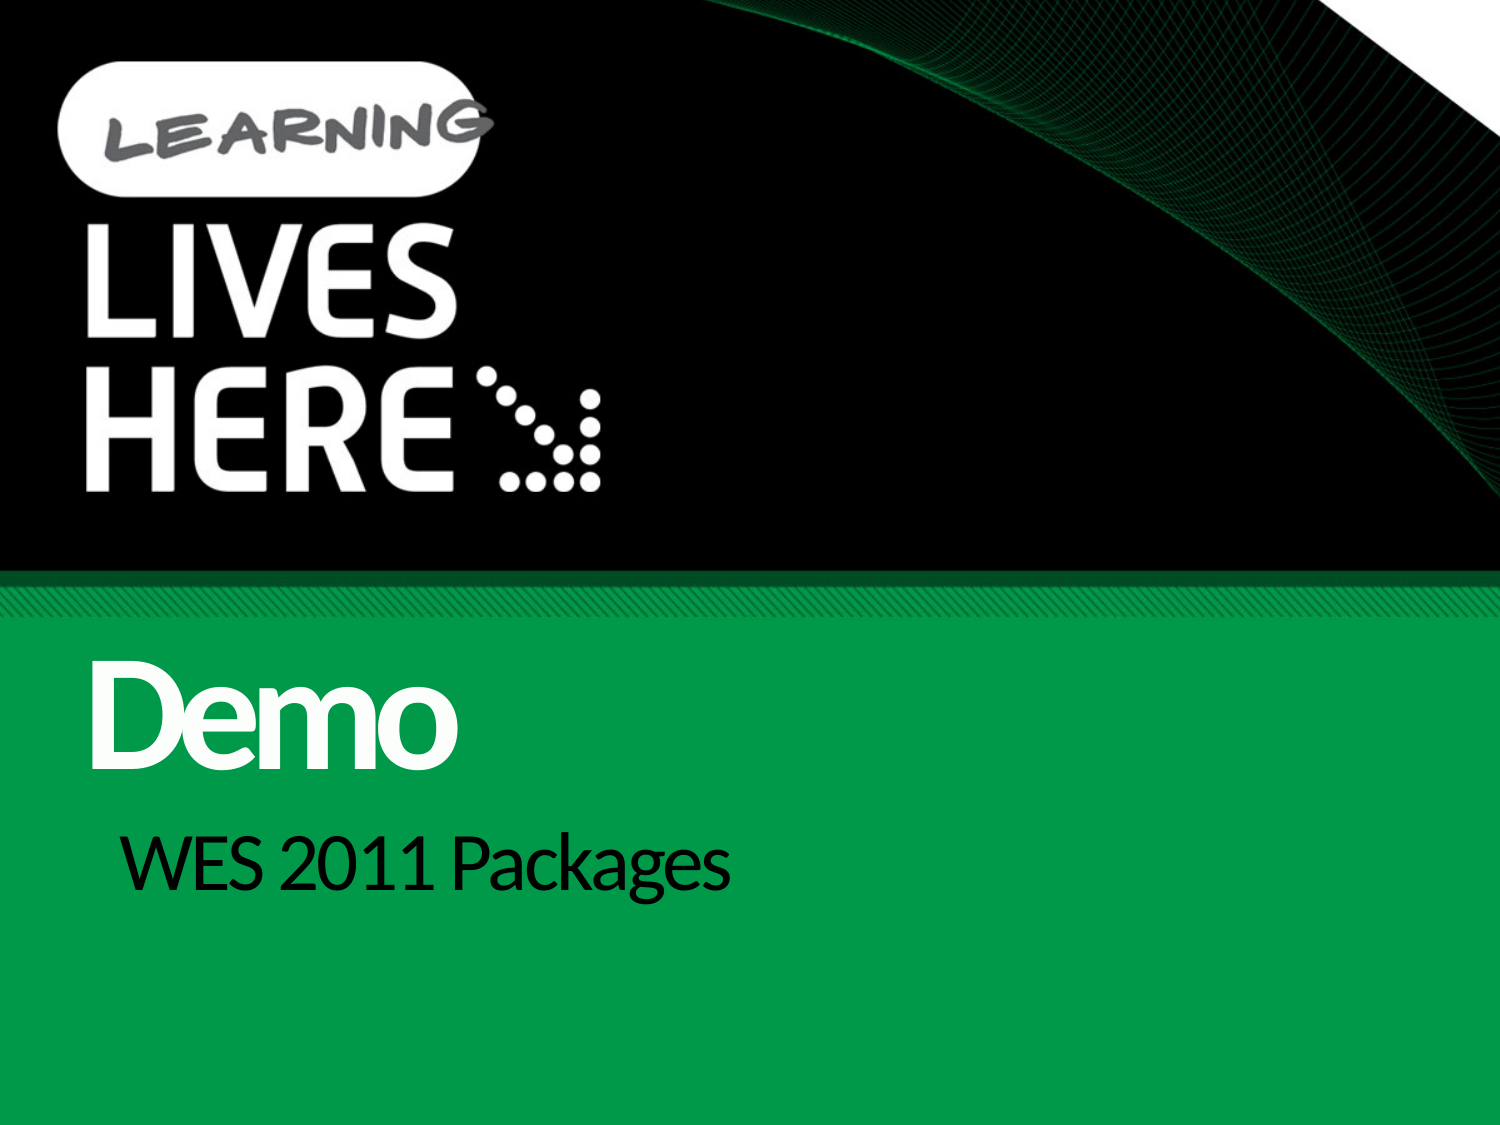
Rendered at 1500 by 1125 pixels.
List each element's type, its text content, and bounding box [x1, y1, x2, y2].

title WES 2011 Packages [119, 818, 1375, 943]
picture [0, 0, 1500, 1125]
list Demo [83, 625, 1344, 800]
